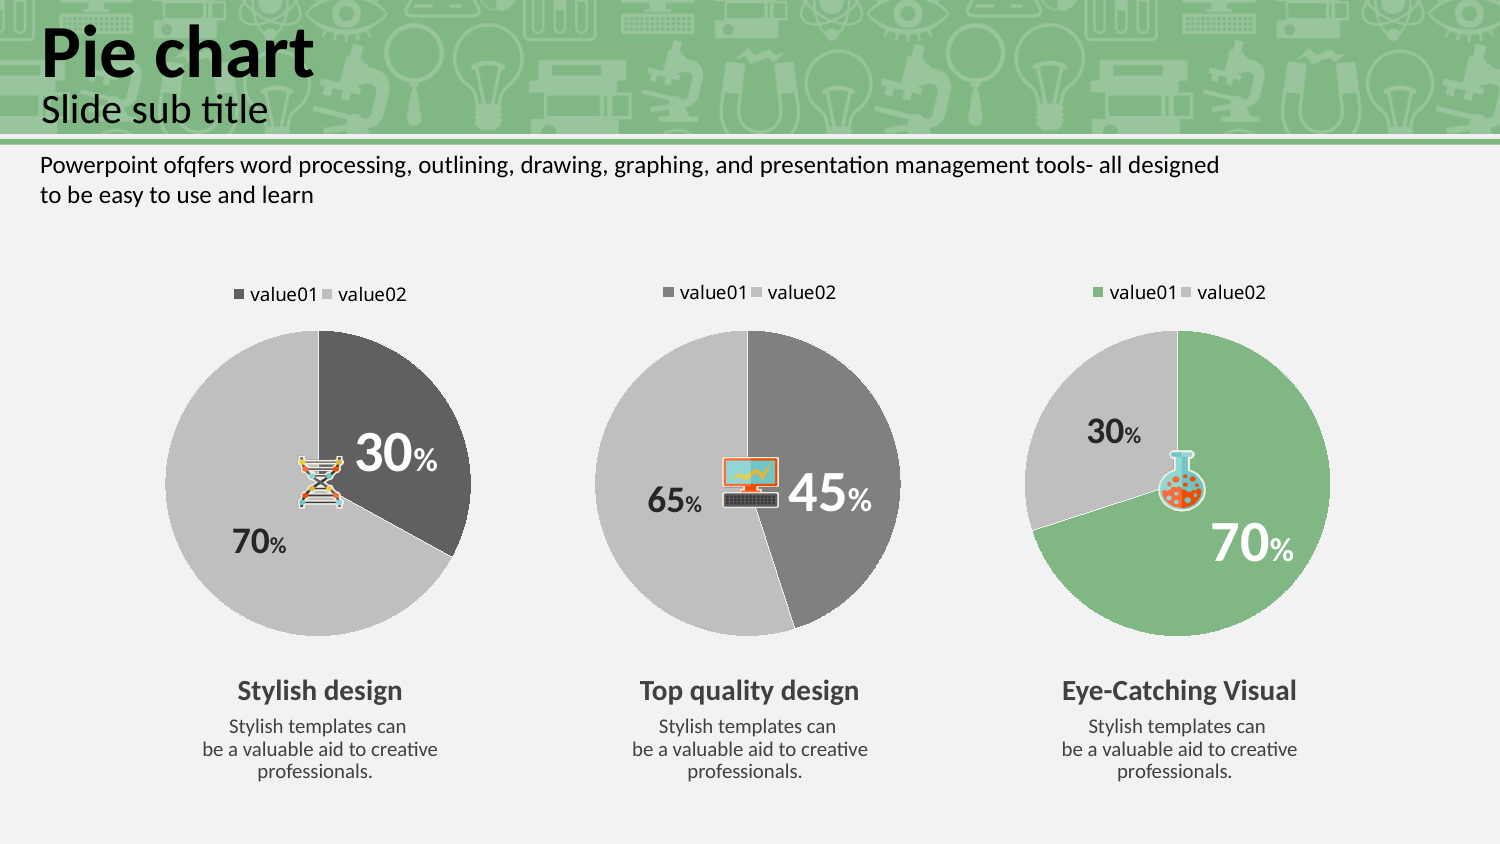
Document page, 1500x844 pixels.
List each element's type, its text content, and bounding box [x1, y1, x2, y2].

text_box Powerpoint ofqfers word processing, outlining, drawing, graphing, and presentation management tools- all designed to be easy to use and learn [40, 148, 1247, 209]
picture [1156, 450, 1208, 515]
picture [295, 454, 346, 511]
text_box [1020, 671, 1339, 784]
picture [0, 0, 1500, 134]
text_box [590, 671, 910, 784]
chart [548, 267, 952, 666]
list Pie chart [41, 19, 1365, 108]
chart [118, 267, 522, 666]
chart [978, 267, 1382, 666]
picture [719, 455, 781, 510]
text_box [161, 671, 480, 784]
list Slide sub title [41, 108, 1365, 146]
